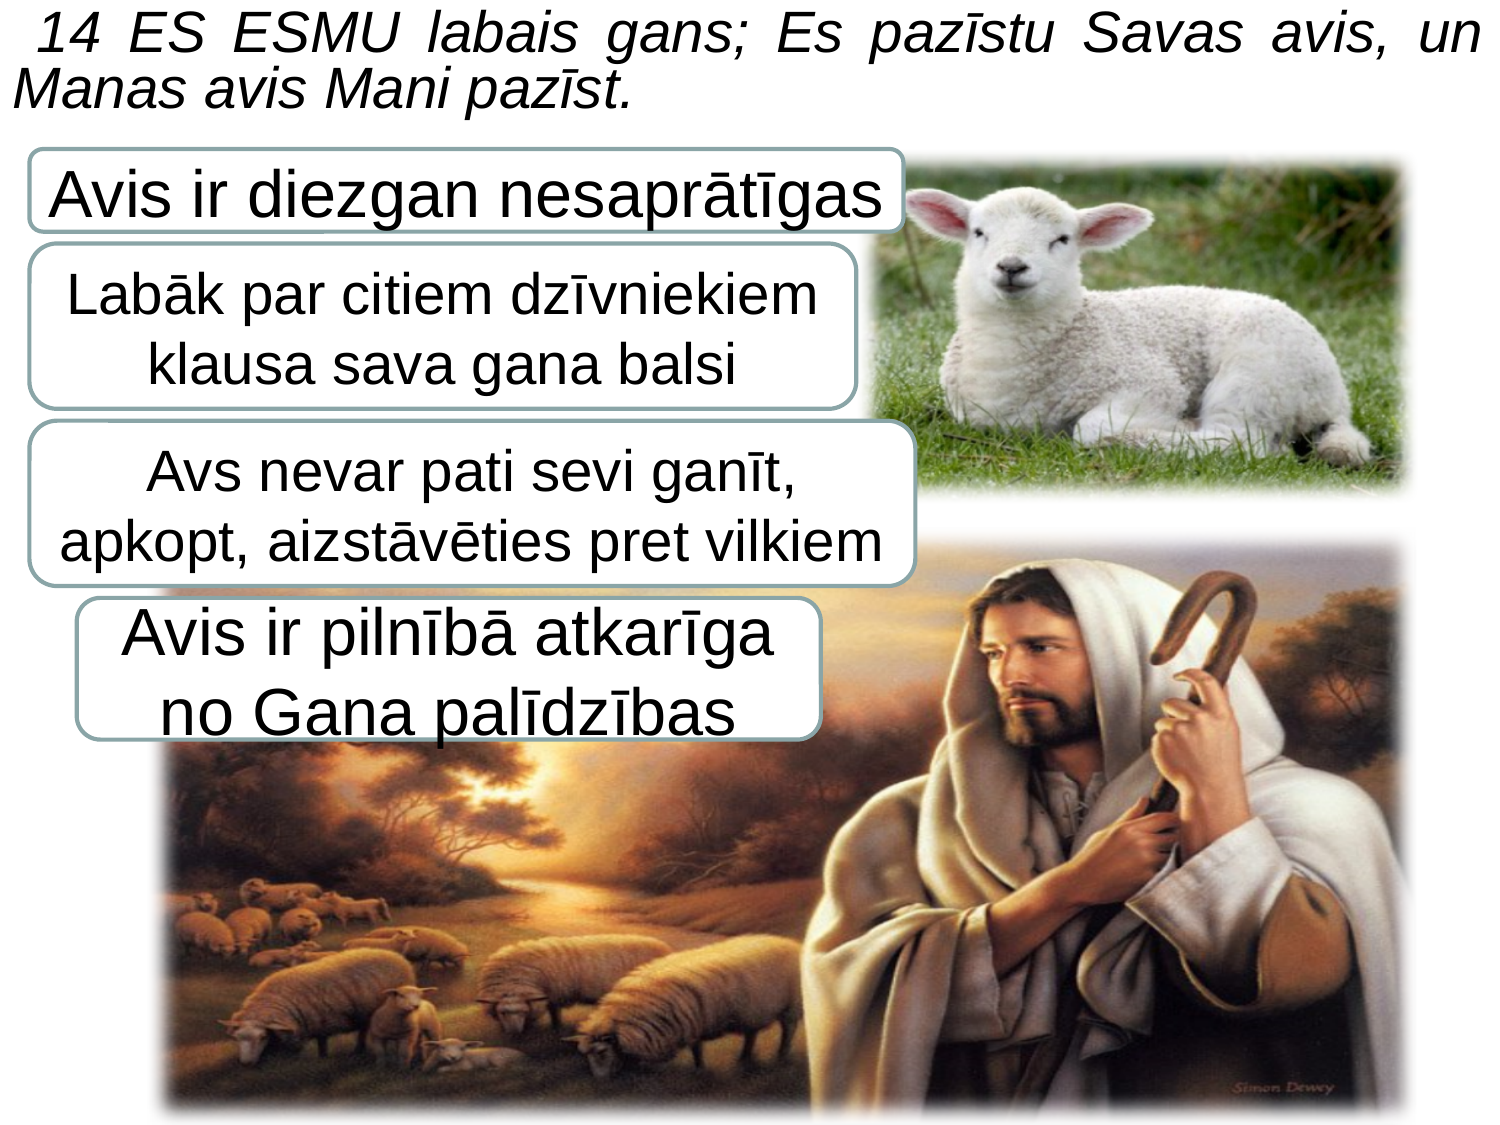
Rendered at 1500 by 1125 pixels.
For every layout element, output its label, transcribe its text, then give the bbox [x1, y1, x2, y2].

text_box Avis ir pilnībā atkarīga no Gana palīdzības [74, 595, 142, 742]
list 14 ES ESMU labais gans; Es pazīstu Savas avis, un Manas avis Mani pazīst. [0, 0, 1500, 173]
text_box Avis ir diezgan nesaprātīgas [27, 146, 891, 234]
text_box Labāk par citiem dzīvniekiem klausa sava gana balsi [27, 241, 850, 411]
text_box Avs nevar pati sevi ganīt, apkopt, aizstāvēties pret vilkiem [27, 418, 918, 589]
picture [147, 527, 1418, 1125]
picture [856, 148, 1420, 504]
